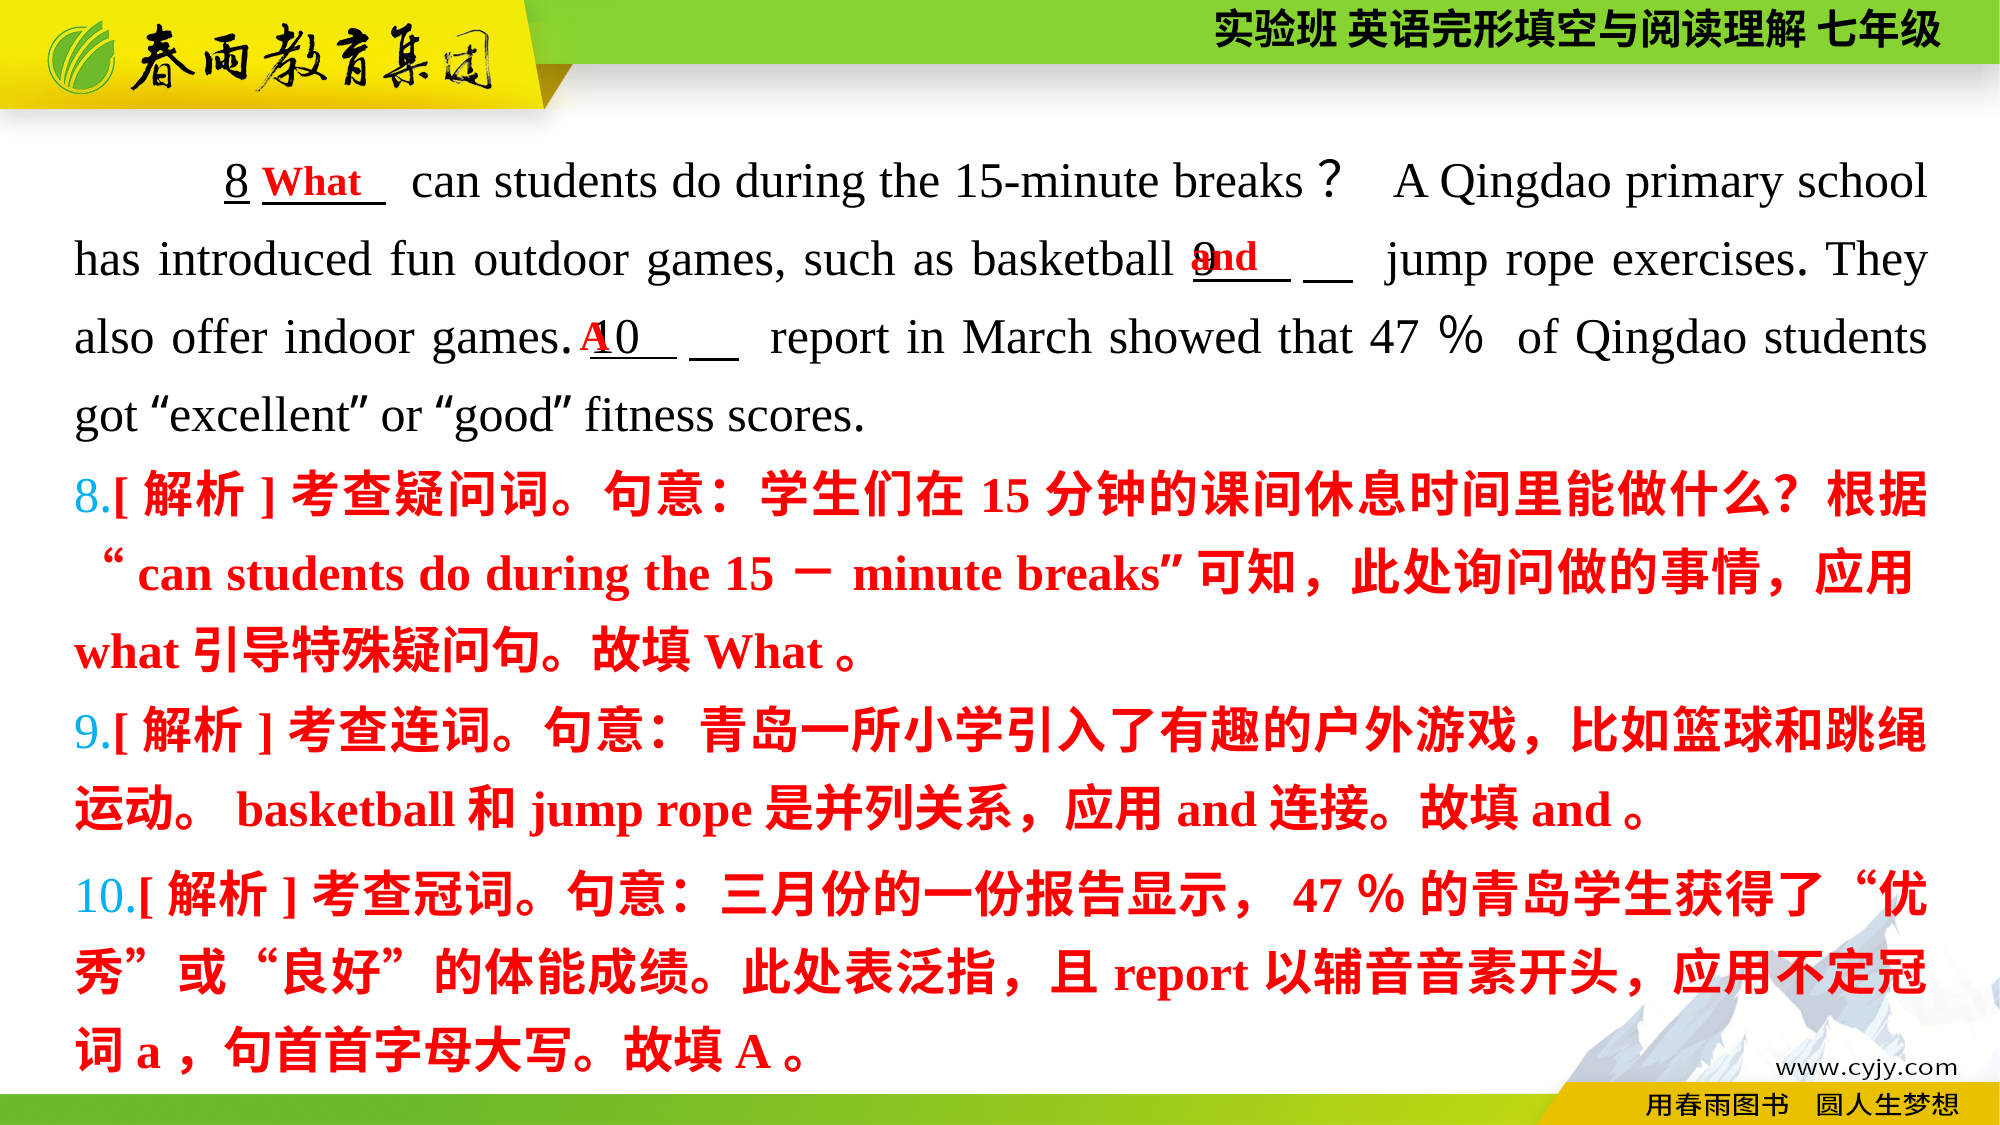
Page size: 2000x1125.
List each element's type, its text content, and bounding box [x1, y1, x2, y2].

picture [0, 0, 2000, 1125]
text_box What [246, 131, 377, 211]
text_box A [564, 286, 625, 366]
text_box 10.[解析]考查冠词。句意：三月份的一份报告显示，47％ 的青岛学生获得了“优秀”或“良好”的体能成绩。此处表泛指，且report以辅音音素开头，应用不定冠词a，句首首字母大写。故填A。 [59, 837, 1944, 1087]
list 8 can students do during the 15-minute breaks？ A Qingdao primary school has introduced fun outdoor games, such as basketball 9 jump rope exercises. They also offer indoor games. 10 report in March showed that 47％ of Qingdao students got “excellent” or “good” fitness scores. [59, 122, 1944, 437]
text_box and [1175, 206, 1273, 287]
text_box 8.[解析]考查疑问词。句意：学生们在15分钟的课间休息时间里能做什么？根据“can students do during the 15－minute breaks”可知，此处询问做的事情，应用what引导特殊疑问句。故填What。 [59, 437, 1944, 673]
text_box 9.[解析]考查连词。句意：青岛一所小学引入了有趣的户外游戏，比如篮球和跳绳运动。basketball和jump rope是并列关系，应用and连接。故填and。 [59, 673, 1944, 837]
